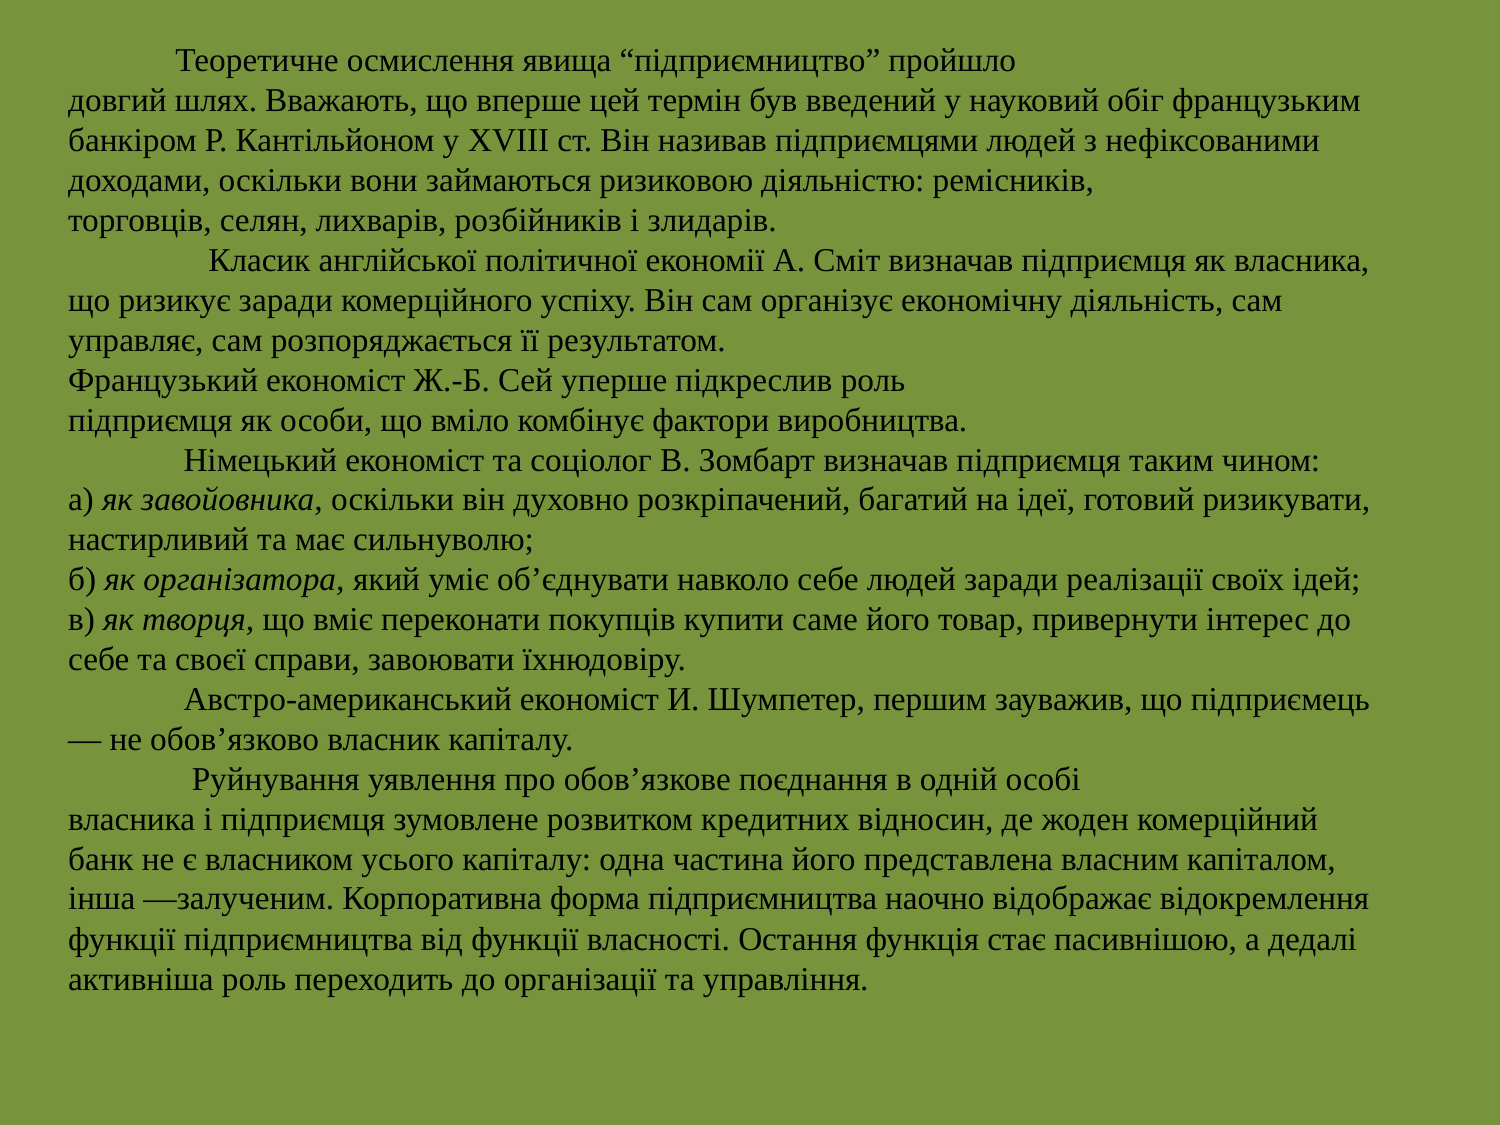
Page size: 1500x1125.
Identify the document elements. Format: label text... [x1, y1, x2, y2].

list Теоретичне осмислення явища “підприємництво” пройшло довгий шлях. Вважають, що вперше цей термін був введений у науковий обіг французьким банкіром Р. Кантільйоном у XVIII ст. Він називав підприємцями людей з нефіксованими доходами, оскільки вони займаються ризиковою діяльністю: ремісників, торговців, селян, лихварів, розбійників і злидарів. Класик англійської політичної економії А. Сміт визначав підприємця як власника, що ризикує заради комерційного успіху. Він сам організує економічну діяльність, сам управляє, сам розпоряджається її результатом. Французький економіст Ж.-Б. Сей уперше підкреслив роль підприємця як особи, що вміло комбінує фактори виробництва. Німецький економіст та соціолог В. Зомбарт визначав підприємця таким чином: а) як завойовника, оскільки він духовно розкріпачений, багатий на ідеї, готовий ризикувати, настирливий та має сильнуволю; б) як організатора, який уміє об’єднувати навколо себе людей заради реалізації своїх ідей; в) як творця, що вміє переконати покупців купити саме його товар, привернути інтерес до себе та своєї справи, завоювати їхнюдовіру. Австро-американський економіст И. Шумпетер, першим зауважив, що підприємець — не обов’язково власник капіталу. Руйнування уявлення про обов’язкове поєднання в одній особі власника і підприємця зумовлене розвитком кредитних відносин, де жоден комерційний банк не є власником усього капіталу: одна частина його представлена власним капіталом, інша —залученим. Корпоративна форма підприємництва наочно відображає відокремлення функції підприємництва від функції власності. Остання функція стає пасивнішою, а дедалі активніша роль переходить до організації та управління. [53, 30, 1404, 774]
